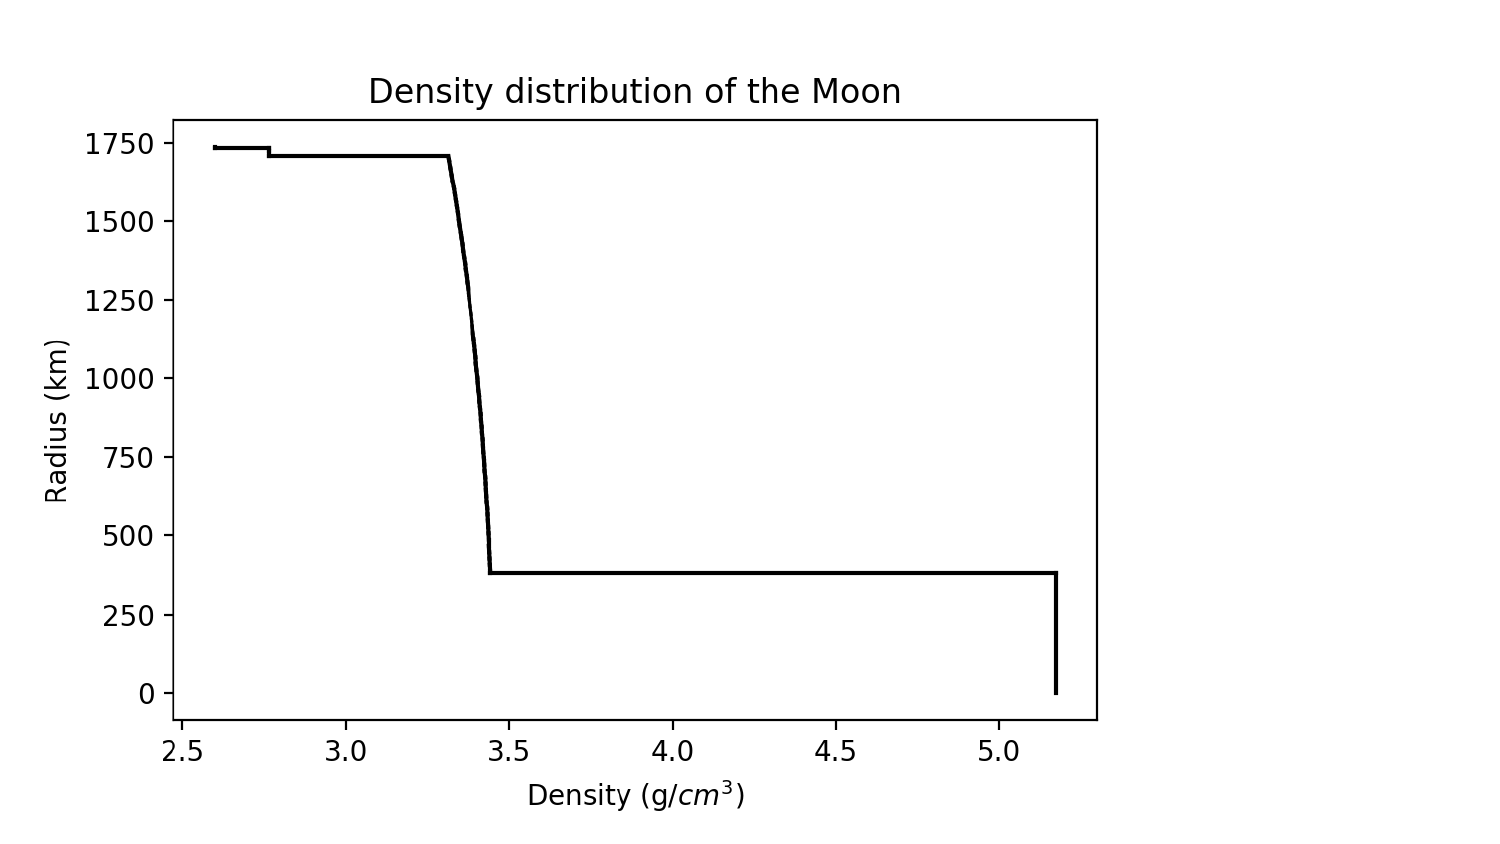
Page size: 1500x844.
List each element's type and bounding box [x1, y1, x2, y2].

picture [24, 24, 1216, 819]
